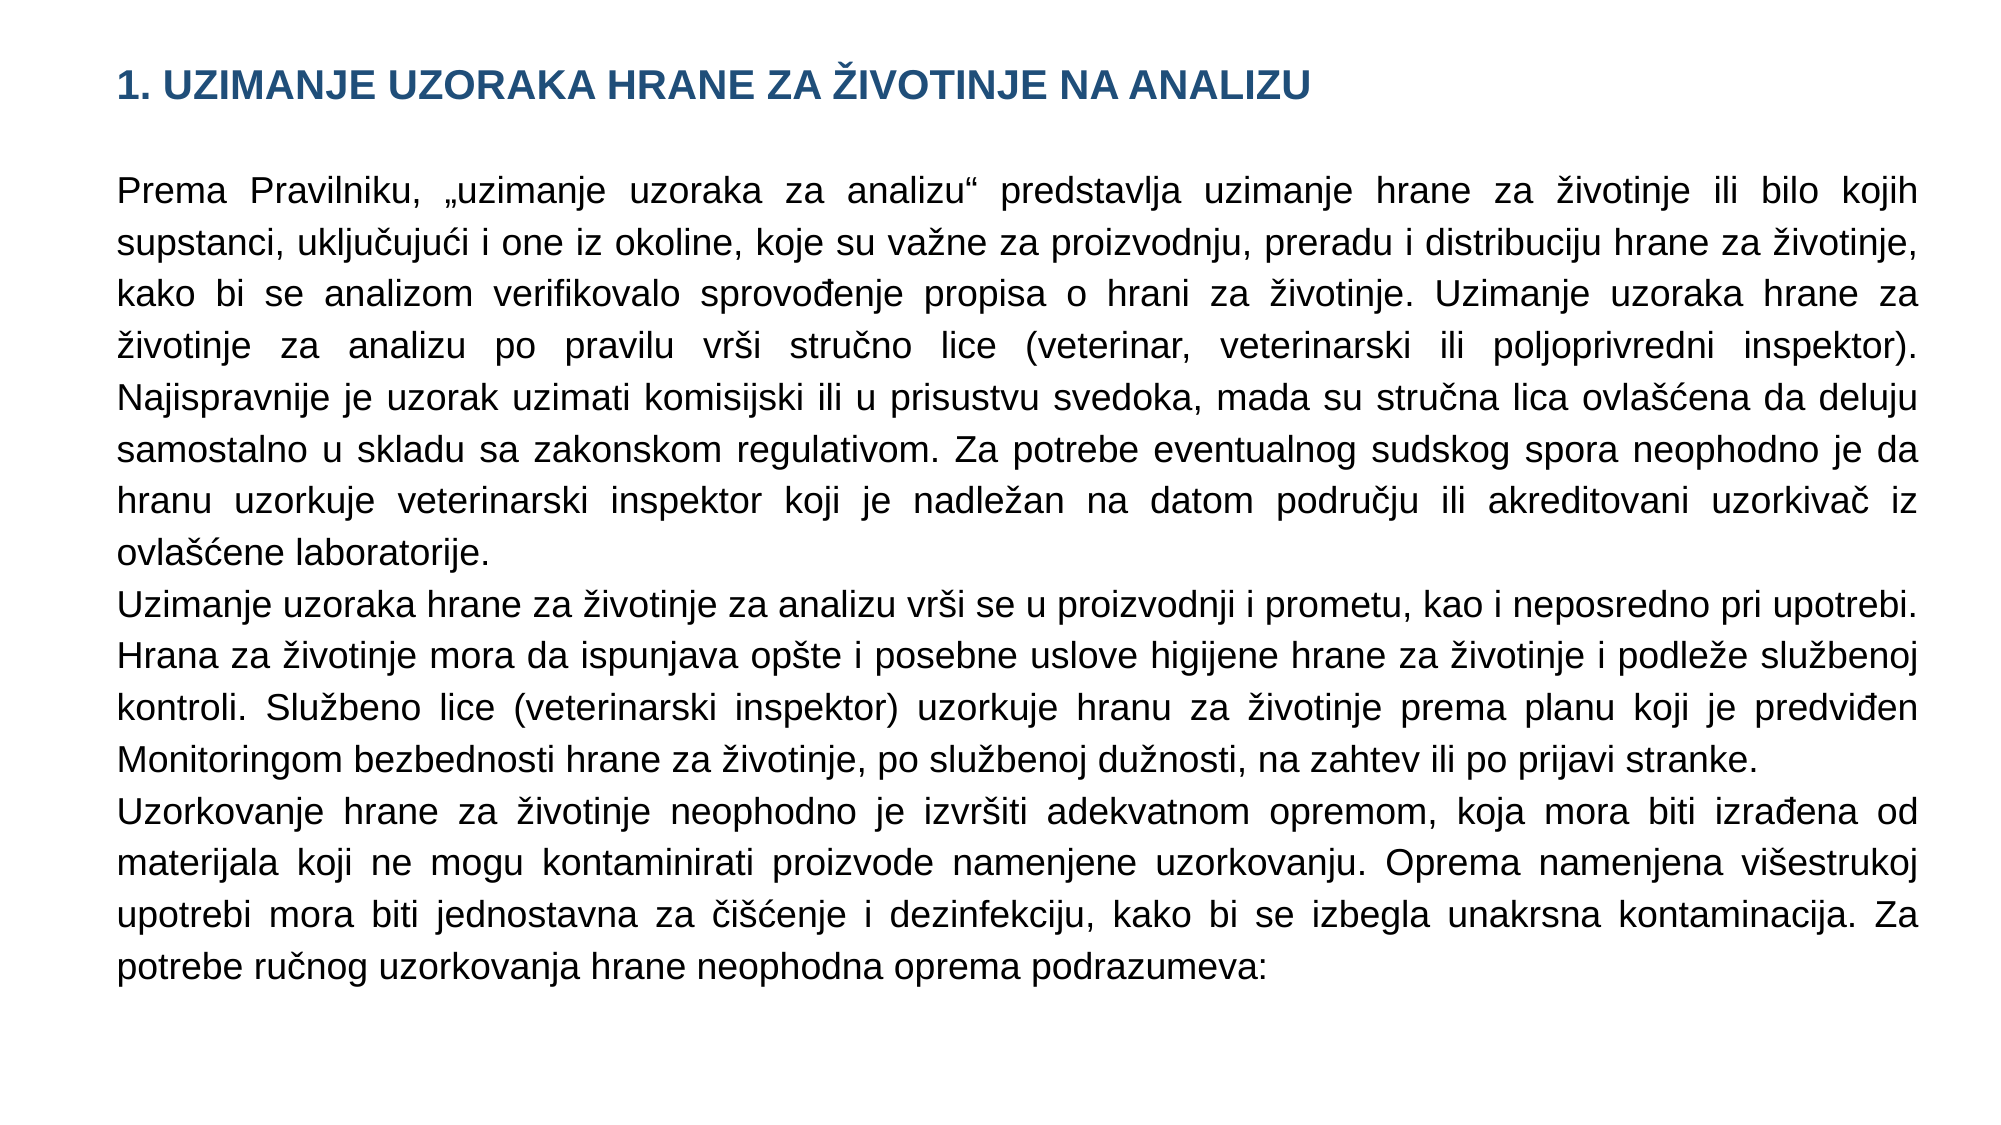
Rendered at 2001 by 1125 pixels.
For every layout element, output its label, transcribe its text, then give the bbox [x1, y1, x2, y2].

text_box 1. UZIMANJE UZORAKA HRANE ZA ŽIVOTINJE NA ANALIZU Prema Pravilniku, „uzimanje uzoraka za analizu“ predstavlja uzimanje hrane za životinje ili bilo kojih supstanci, uključujući i one iz okoline, koje su važne za proizvodnju, preradu i distribuciju hrane za životinje, kako bi se analizom verifikovalo sprovođenje propisa o hrani za životinje. Uzimanje uzoraka hrane za životinje za analizu po pravilu vrši stručno lice (veterinar, veterinarski ili poljoprivredni inspektor). Najispravnije je uzorak uzimati komisijski ili u prisustvu svedoka, mada su stručna lica ovlašćena da deluju samostalno u skladu sa zakonskom regulativom. Za potrebe eventualnog sudskog spora neophodno je da hranu uzorkuje veterinarski inspektor koji je nadležan na datom području ili akreditovani uzorkivač iz ovlašćene laboratorije. Uzimanje uzoraka hrane za životinje za analizu vrši se u proizvodnji i prometu, kao i neposredno pri upotrebi. Hrana za životinje mora da ispunjava opšte i posebne uslove higijene hrane za životinje i podleže službenoj kontroli. Službeno lice (veterinarski inspektor) uzorkuje hranu za životinje prema planu koji je predviđen Monitoringom bezbednosti hrane za životinje, po službenoj dužnosti, na zahtev ili po prijavi stranke. Uzorkovanje hrane za životinje neophodno je izvršiti adekvatnom opremom, koja mora biti izrađena od materijala koji ne mogu kontaminirati proizvode namenjene uzorkovanju. Oprema namenjena višestrukoj upotrebi mora biti jednostavna za čišćenje i dezinfekciju, kako bi se izbegla unakrsna kontaminacija. Za potrebe ručnog uzorkovanja hrane neophodna oprema podrazumeva: [101, 42, 1934, 995]
